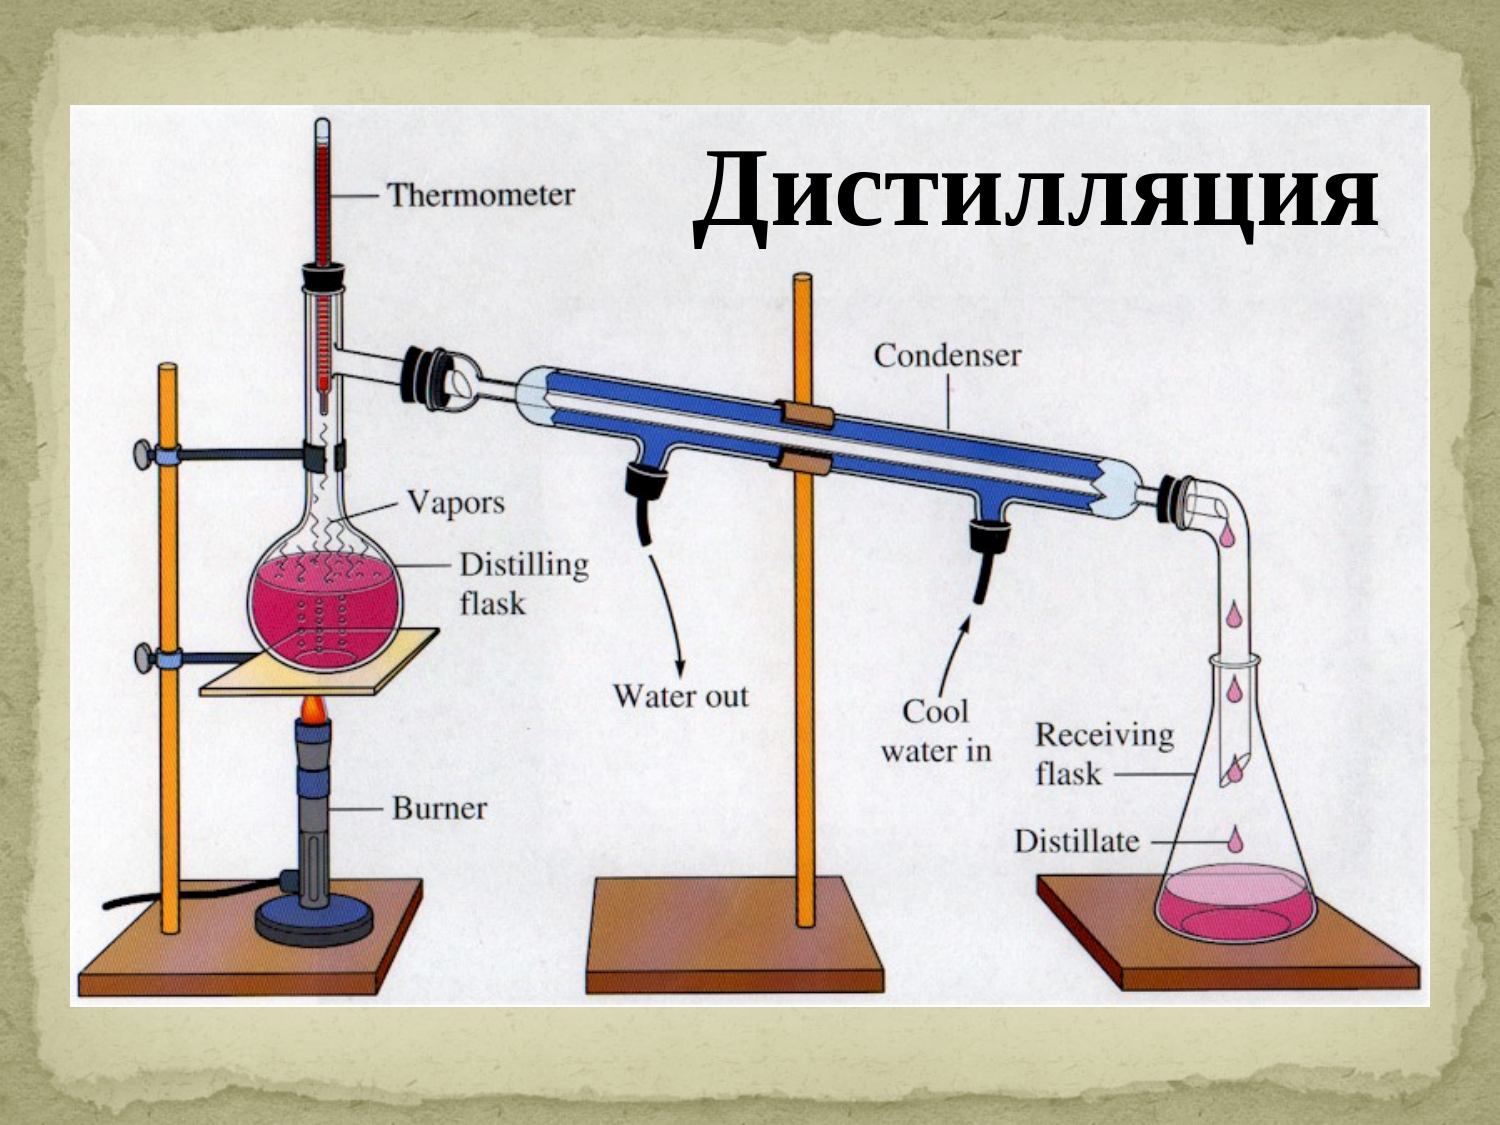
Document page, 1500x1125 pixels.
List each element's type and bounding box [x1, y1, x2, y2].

picture [70, 105, 1430, 1007]
